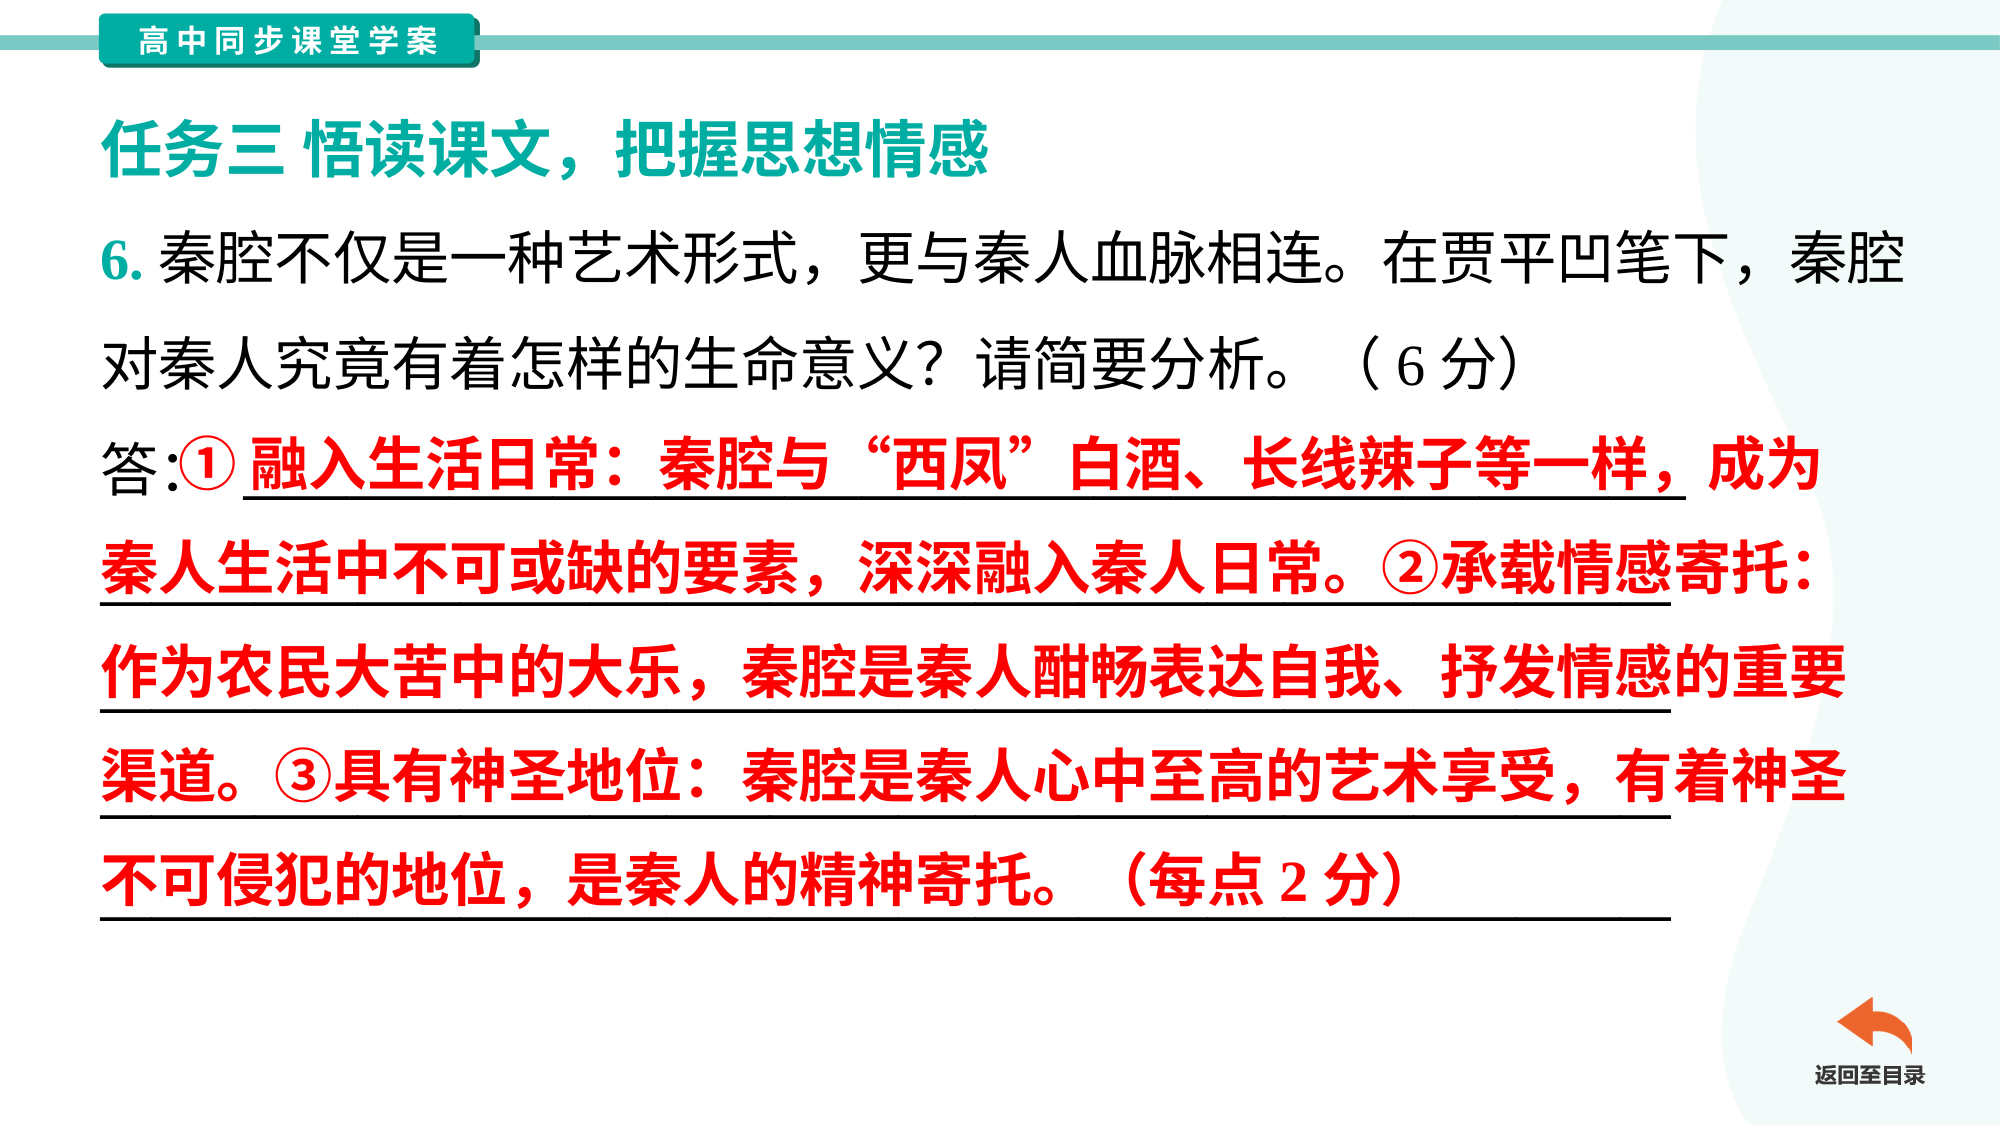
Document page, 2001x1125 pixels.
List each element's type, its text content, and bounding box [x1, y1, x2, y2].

picture [0, 0, 2000, 1125]
text_box ①融入生活日常：秦腔与“西凤”白酒、长线辣子等一样，成为 秦人生活中不可或缺的要素，深深融入秦人日常。②承载情感寄托： 作为农民大苦中的大乐，秦腔是秦人酣畅表达自我、抒发情感的重要 渠道。③具有神圣地位：秦腔是秦人心中至高的艺术享受，有着神圣 不可侵犯的地位，是秦人的精神寄托。（每点2分） [100, 392, 1899, 902]
text_box 6.秦腔不仅是一种艺术形式，更与秦人血脉相连。在贾平凹笔下，秦腔 对秦人究竟有着怎样的生命意义？请简要分析。（6分） 答： ________________________________________________________ _____________________________________________________________ _____________________________________________________________ _____________________________________________________________ _____________________________________________________________ [100, 184, 1899, 392]
text_box 任务三 悟读课文，把握思想情感 [100, 76, 1899, 184]
text_box 6.秦腔不仅是一种艺术形式，更与秦人血脉相连。在贾平凹笔下，秦腔 对秦人究竟有着怎样的生命意义？请简要分析。（6分） 答： ________________________________________________________ _____________________________________________________________ _____________________________________________________________ _____________________________________________________________ _____________________________________________________________ [100, 902, 1899, 909]
